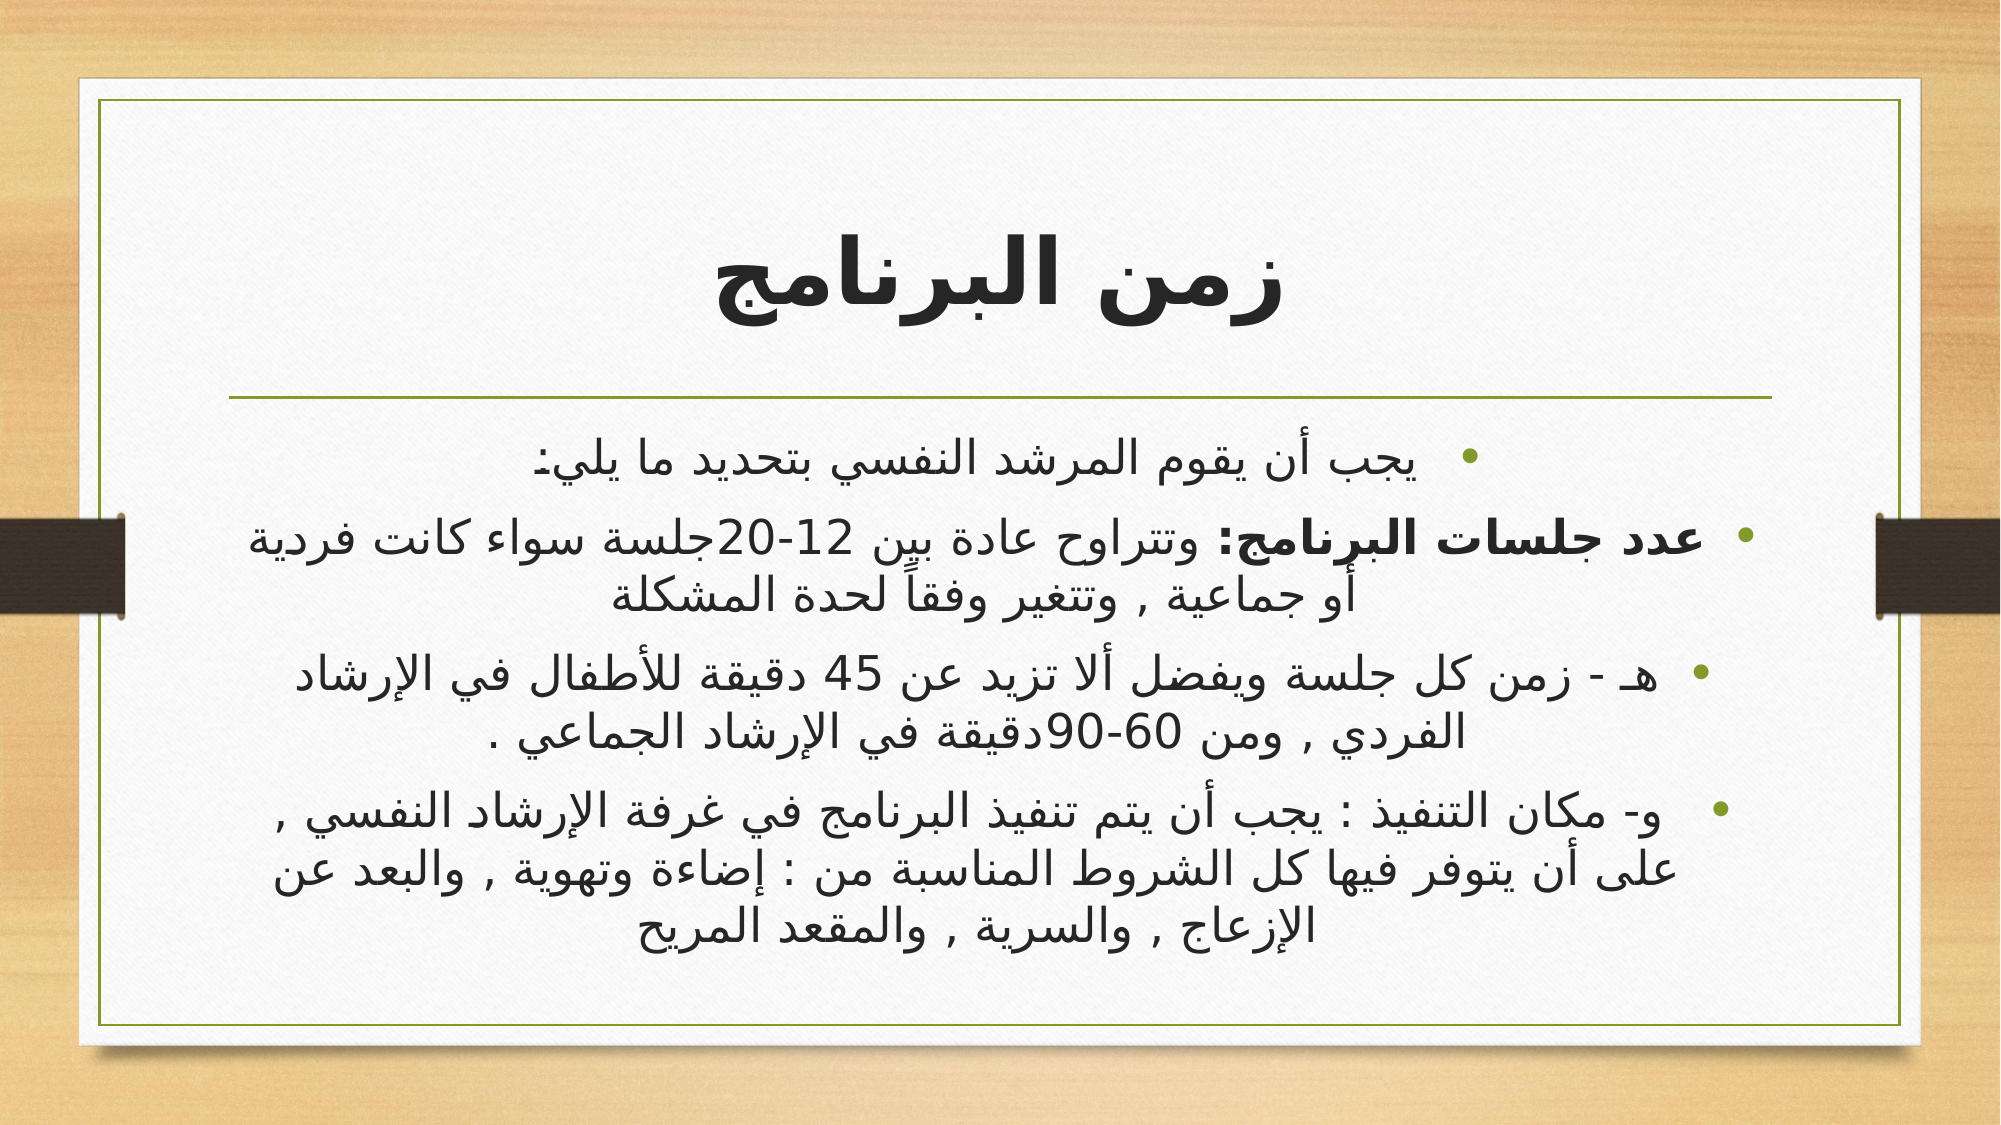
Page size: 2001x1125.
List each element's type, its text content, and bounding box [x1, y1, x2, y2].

list يجب أن يقوم المرشد النفسي بتحديد ما يلي: عدد جلسات البرنامج: وتتراوح عادة بين 12-20جلسة سواء كانت فردية أو جماعية , وتتغير وفقاً لحدة المشكلة هـ - زمن كل جلسة ويفضل ألا تزيد عن 45 دقيقة للأطفال في الإرشاد الفردي , ومن 60-90دقيقة في الإرشاد الجماعي . و- مكان التنفيذ : يجب أن يتم تنفيذ البرنامج في غرفة الإرشاد النفسي , على أن يتوفر فيها كل الشروط المناسبة من : إضاءة وتهوية , والبعد عن الإزعاج , والسرية , والمقعد المريح [212, 419, 1788, 964]
title زمن البرنامج [212, 161, 1788, 375]
picture [0, 0, 2001, 1125]
